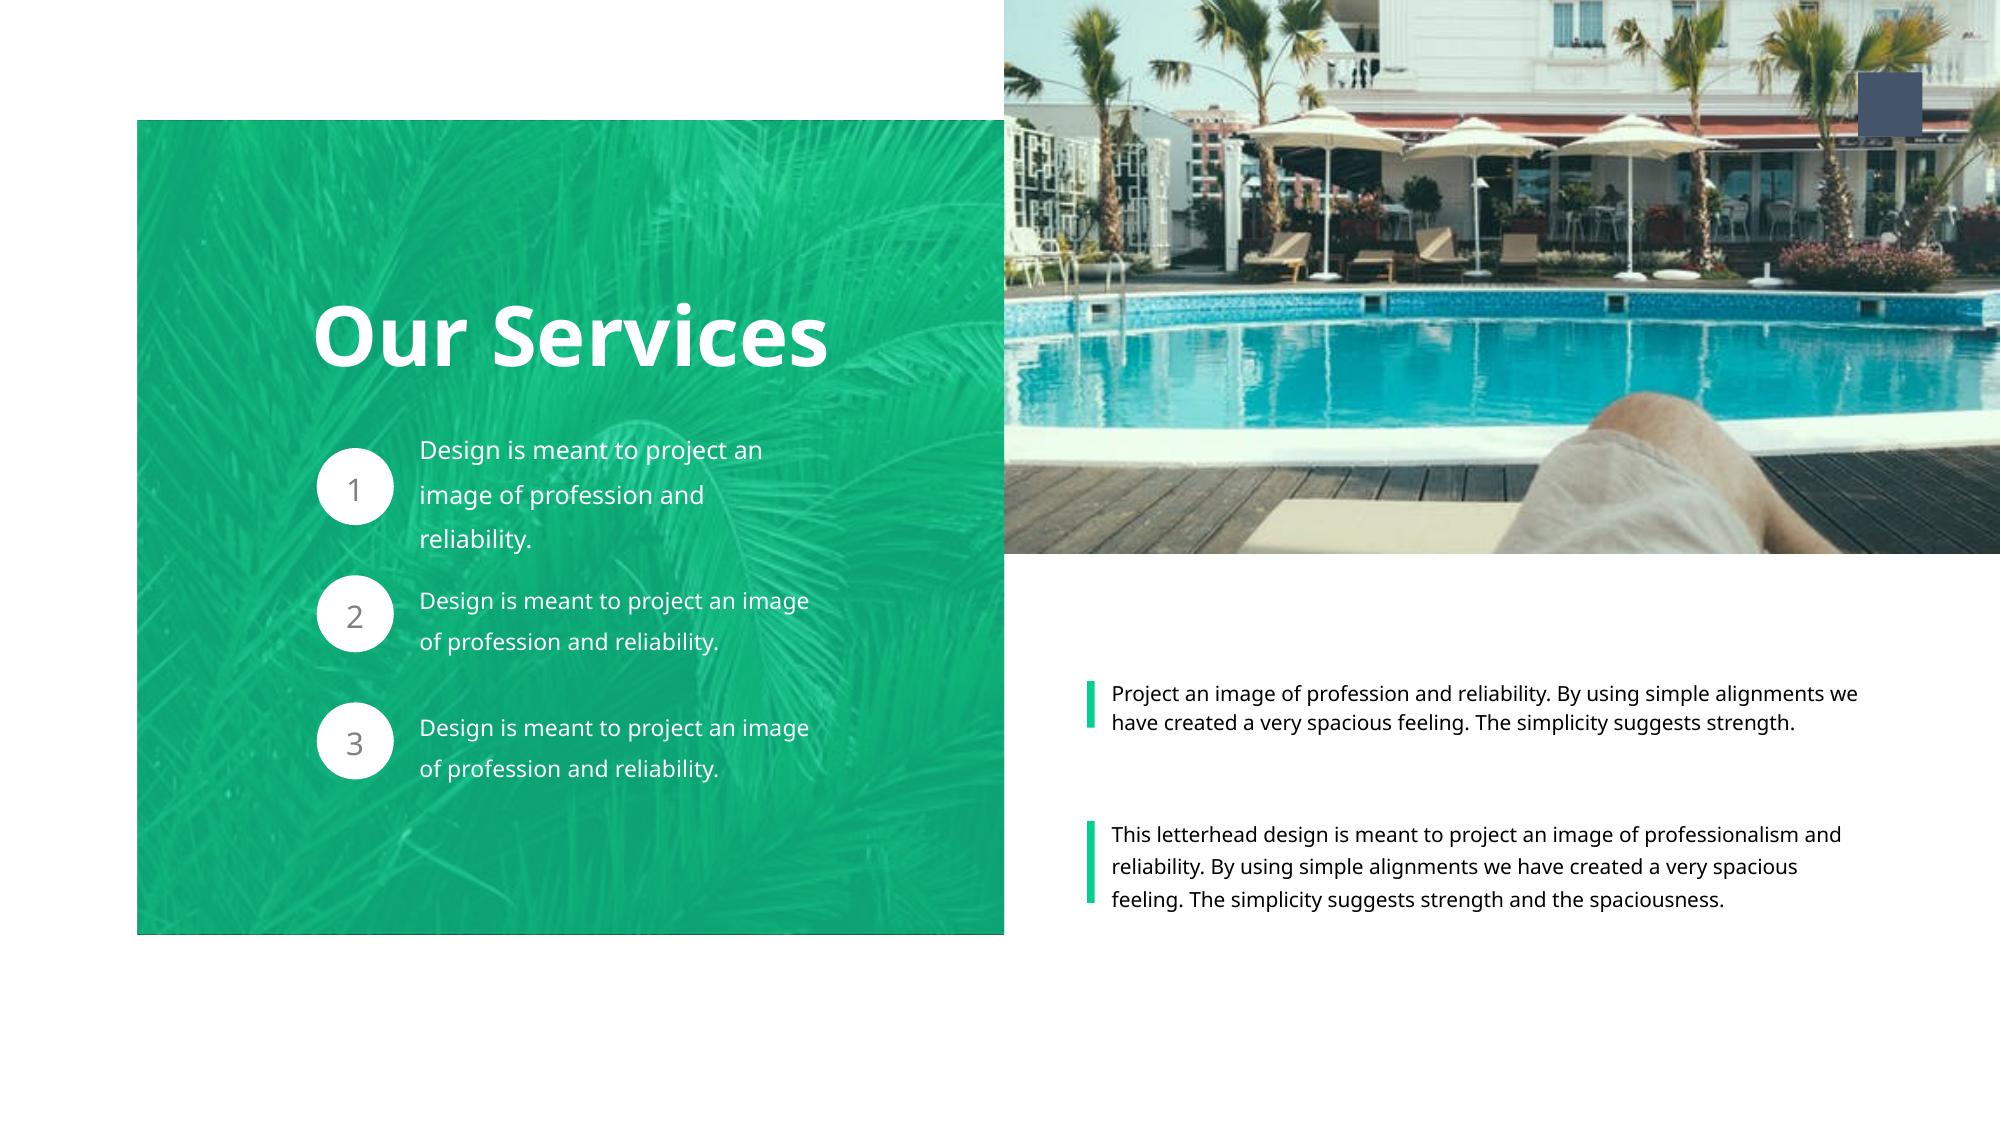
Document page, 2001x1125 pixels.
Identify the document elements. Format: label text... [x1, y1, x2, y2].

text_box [314, 275, 828, 780]
text_box This letterhead design is meant to project an image of professionalism and reliability. By using simple alignments we have created a very spacious feeling. The simplicity suggests strength and the spaciousness. [1111, 791, 1863, 935]
picture [137, 0, 2000, 935]
text_box [1086, 680, 1096, 729]
text_box [1086, 820, 1096, 904]
text_box Project an image of profession and reliability. By using simple alignments we have created a very spacious feeling. The simplicity suggests strength. [1111, 659, 1863, 752]
